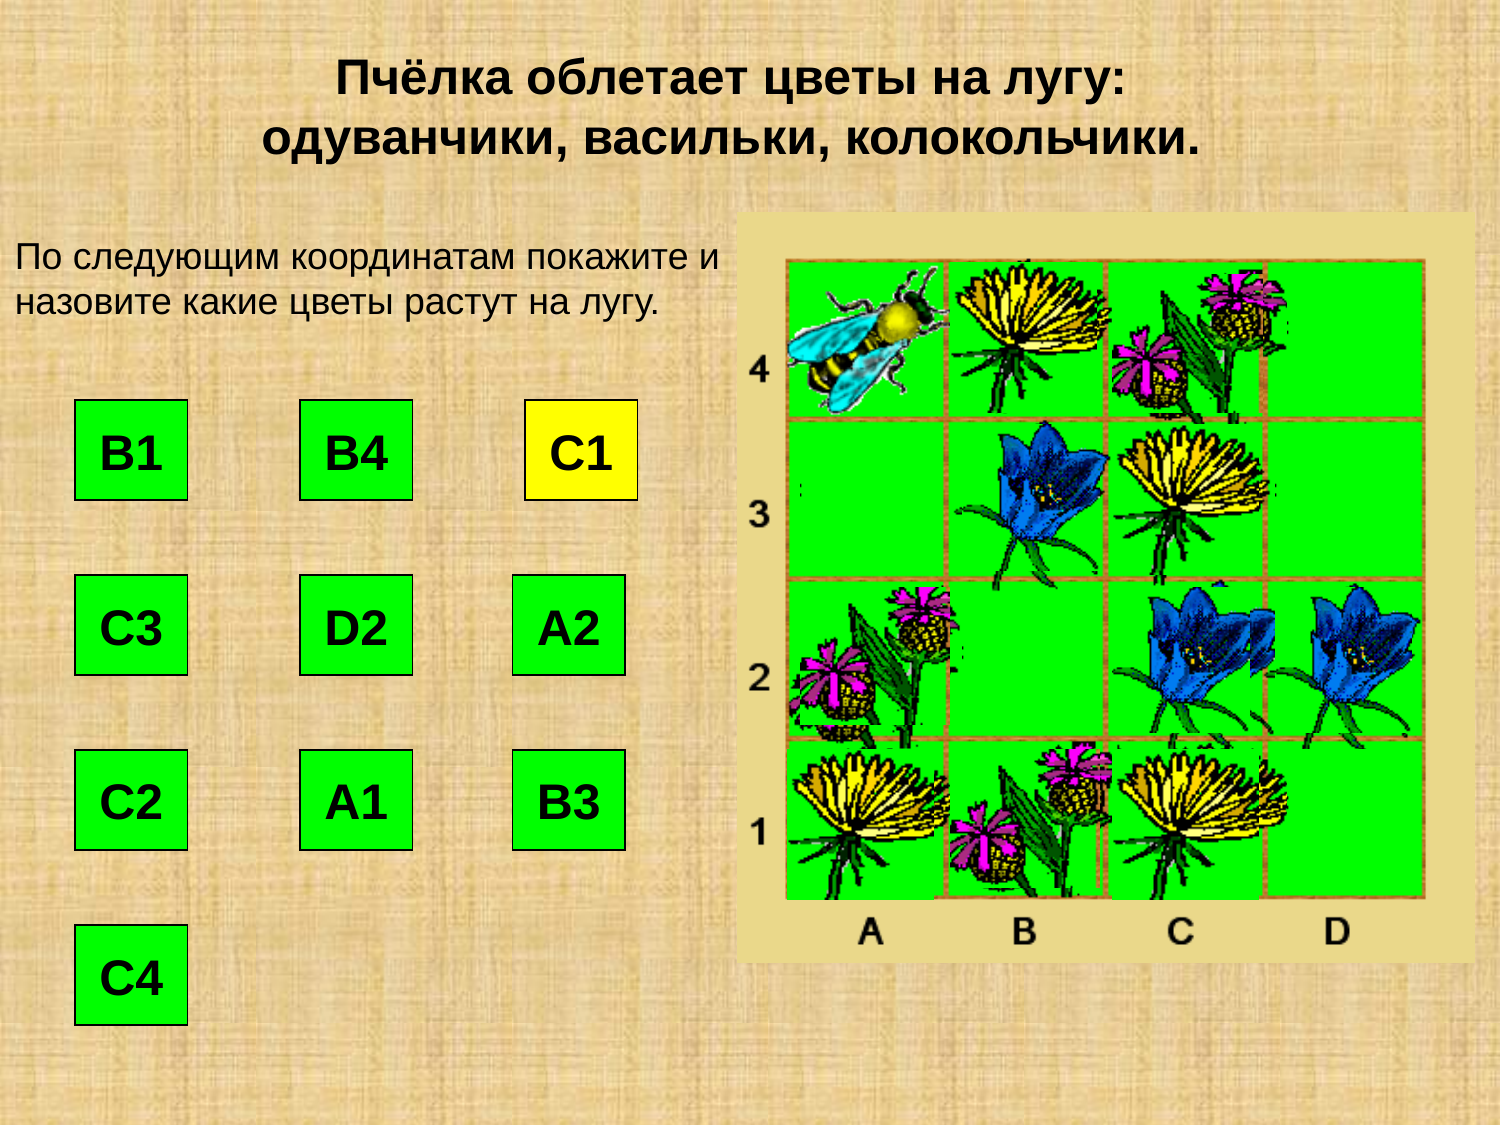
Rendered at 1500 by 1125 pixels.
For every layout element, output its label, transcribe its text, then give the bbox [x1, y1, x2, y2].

picture [0, 0, 1500, 1125]
text_box C3 [75, 575, 188, 675]
text_box В1 [75, 399, 188, 500]
text_box В4 [300, 399, 413, 500]
text_box A2 [512, 575, 625, 675]
text_box В3 [512, 750, 625, 850]
text_box По следующим координатам покажите и назовите какие цветы растут на лугу. [0, 224, 732, 330]
text_box C1 [525, 399, 638, 500]
text_box C4 [75, 924, 188, 1025]
text_box D2 [300, 575, 413, 675]
text_box A1 [300, 750, 413, 850]
text_box C2 [75, 750, 188, 850]
text_box Пчёлка облетает цветы на лугу: одуванчики, васильки, колокольчики. [37, 37, 1425, 173]
